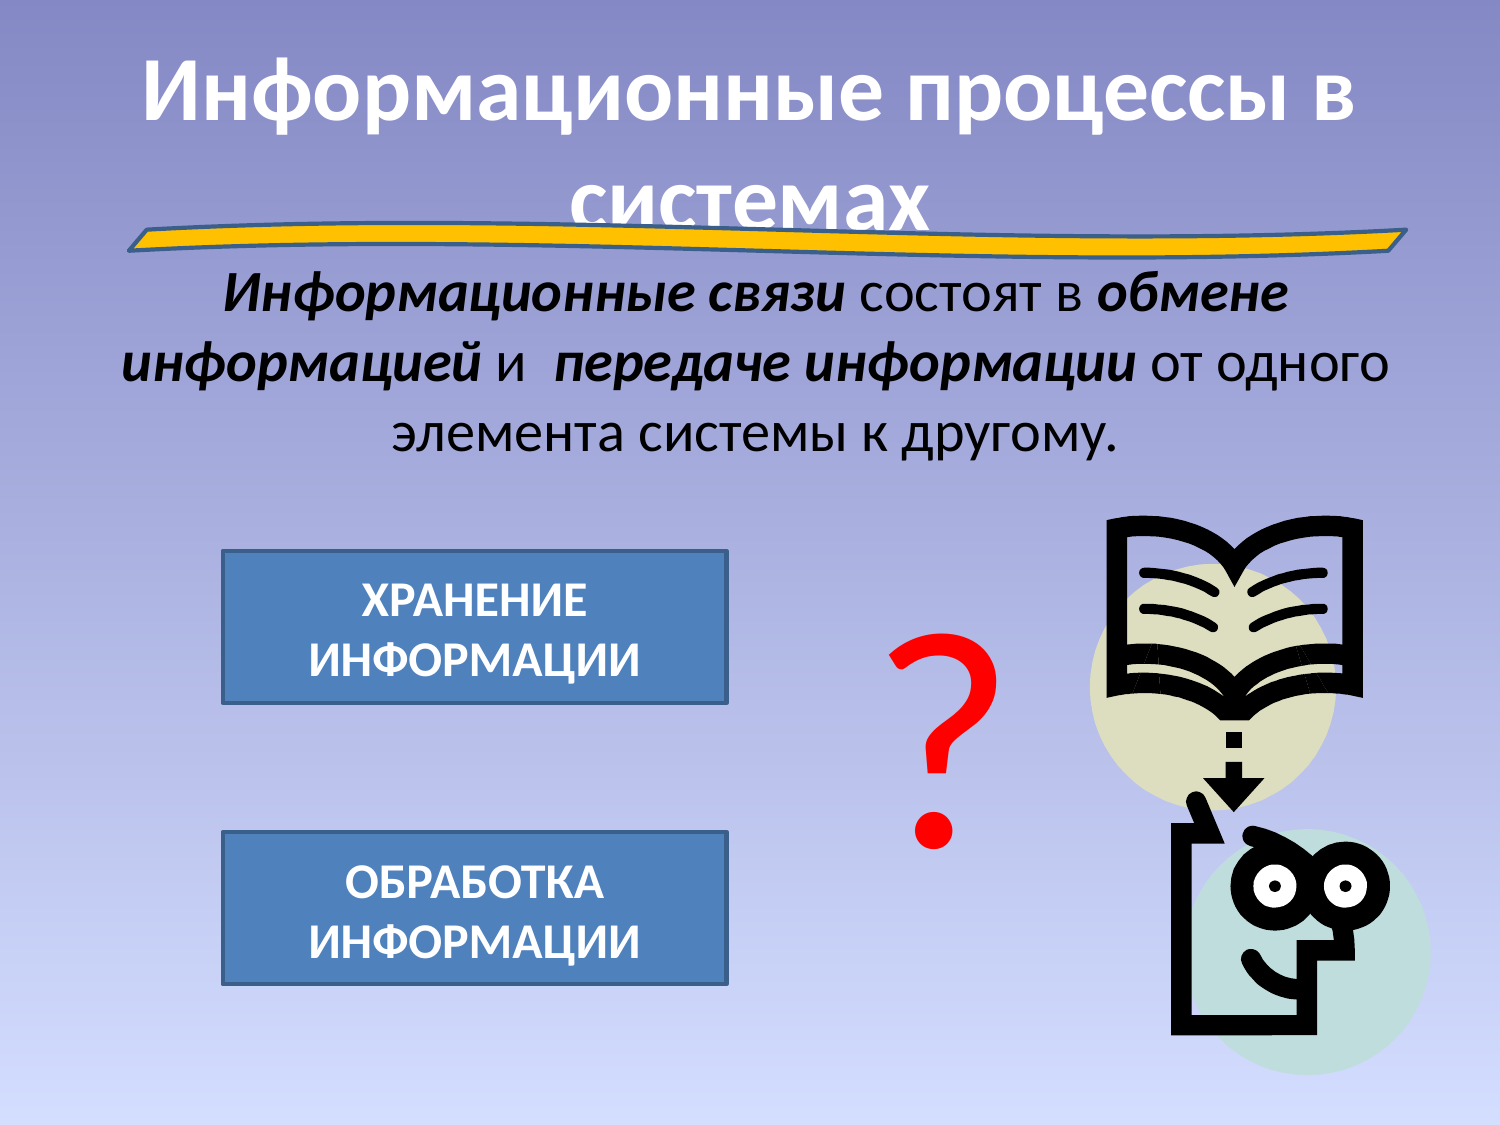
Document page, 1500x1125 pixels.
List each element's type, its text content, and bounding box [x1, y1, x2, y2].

picture [1089, 515, 1431, 1076]
text_box ? [855, 527, 1078, 918]
title Информационные процессы в системах [75, 45, 1425, 233]
text_box ОБРАБОТКА ИНФОРМАЦИИ [221, 830, 729, 986]
text_box ХРАНЕНИЕ ИНФОРМАЦИИ [221, 549, 729, 705]
text_box [126, 220, 1409, 260]
text_box Информационные связи состоят в обмене информацией и передаче информации от одного элемента системы к другому. [46, 246, 1465, 471]
